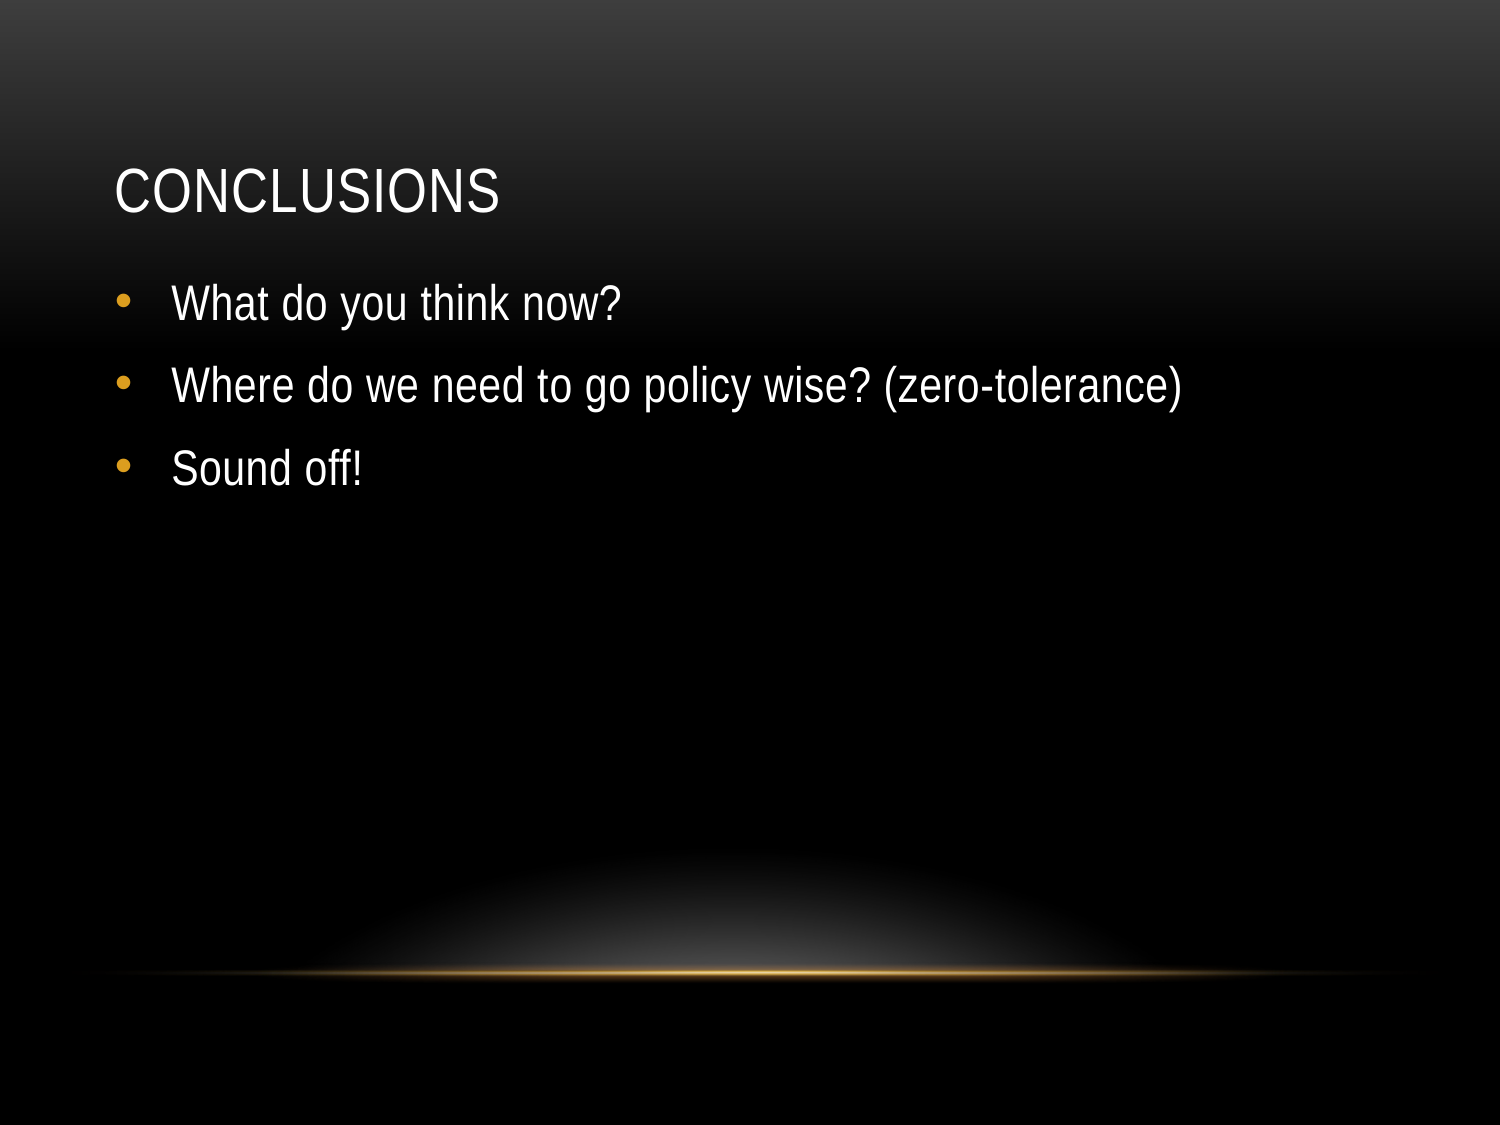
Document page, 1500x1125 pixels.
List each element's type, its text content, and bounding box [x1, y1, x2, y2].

list What do you think now? Where do we need to go policy wise? (zero-tolerance) Sound off! [99, 262, 1400, 938]
title Conclusions [99, 45, 1400, 233]
picture [0, 0, 1500, 1125]
